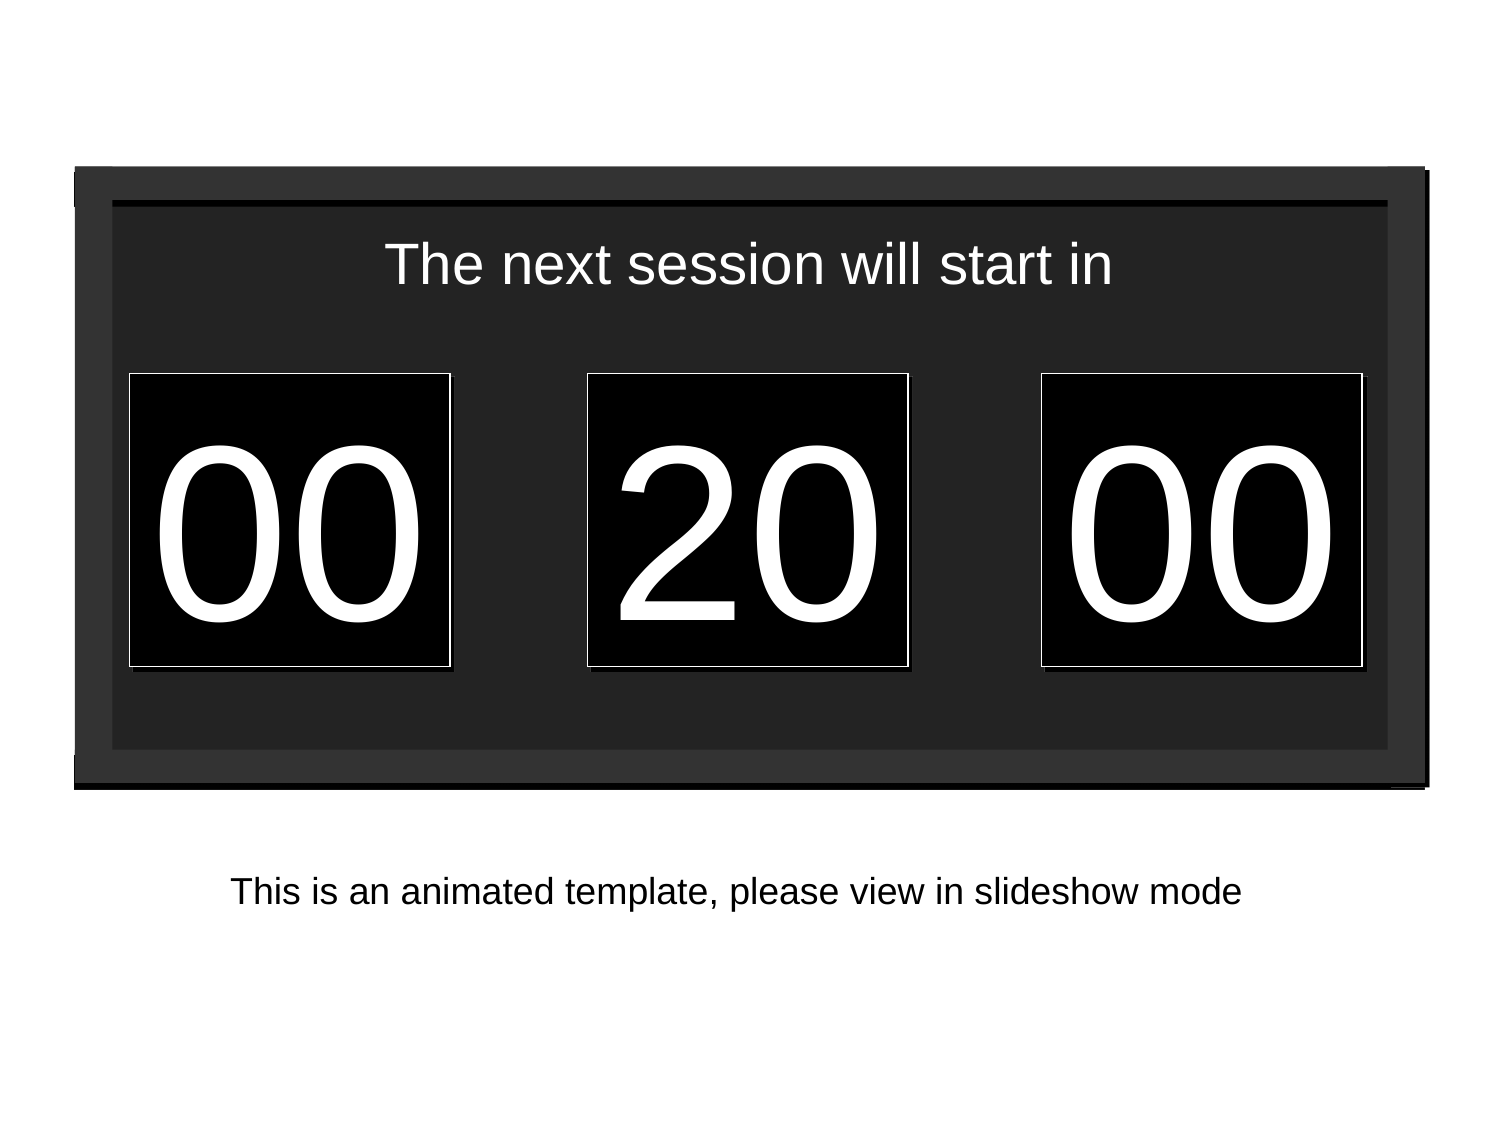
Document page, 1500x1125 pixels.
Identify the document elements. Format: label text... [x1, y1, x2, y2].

text_box 00 [129, 373, 450, 667]
text_box This is an animated template, please view in slideshow mode [215, 859, 1258, 920]
text_box 20 [587, 373, 908, 667]
